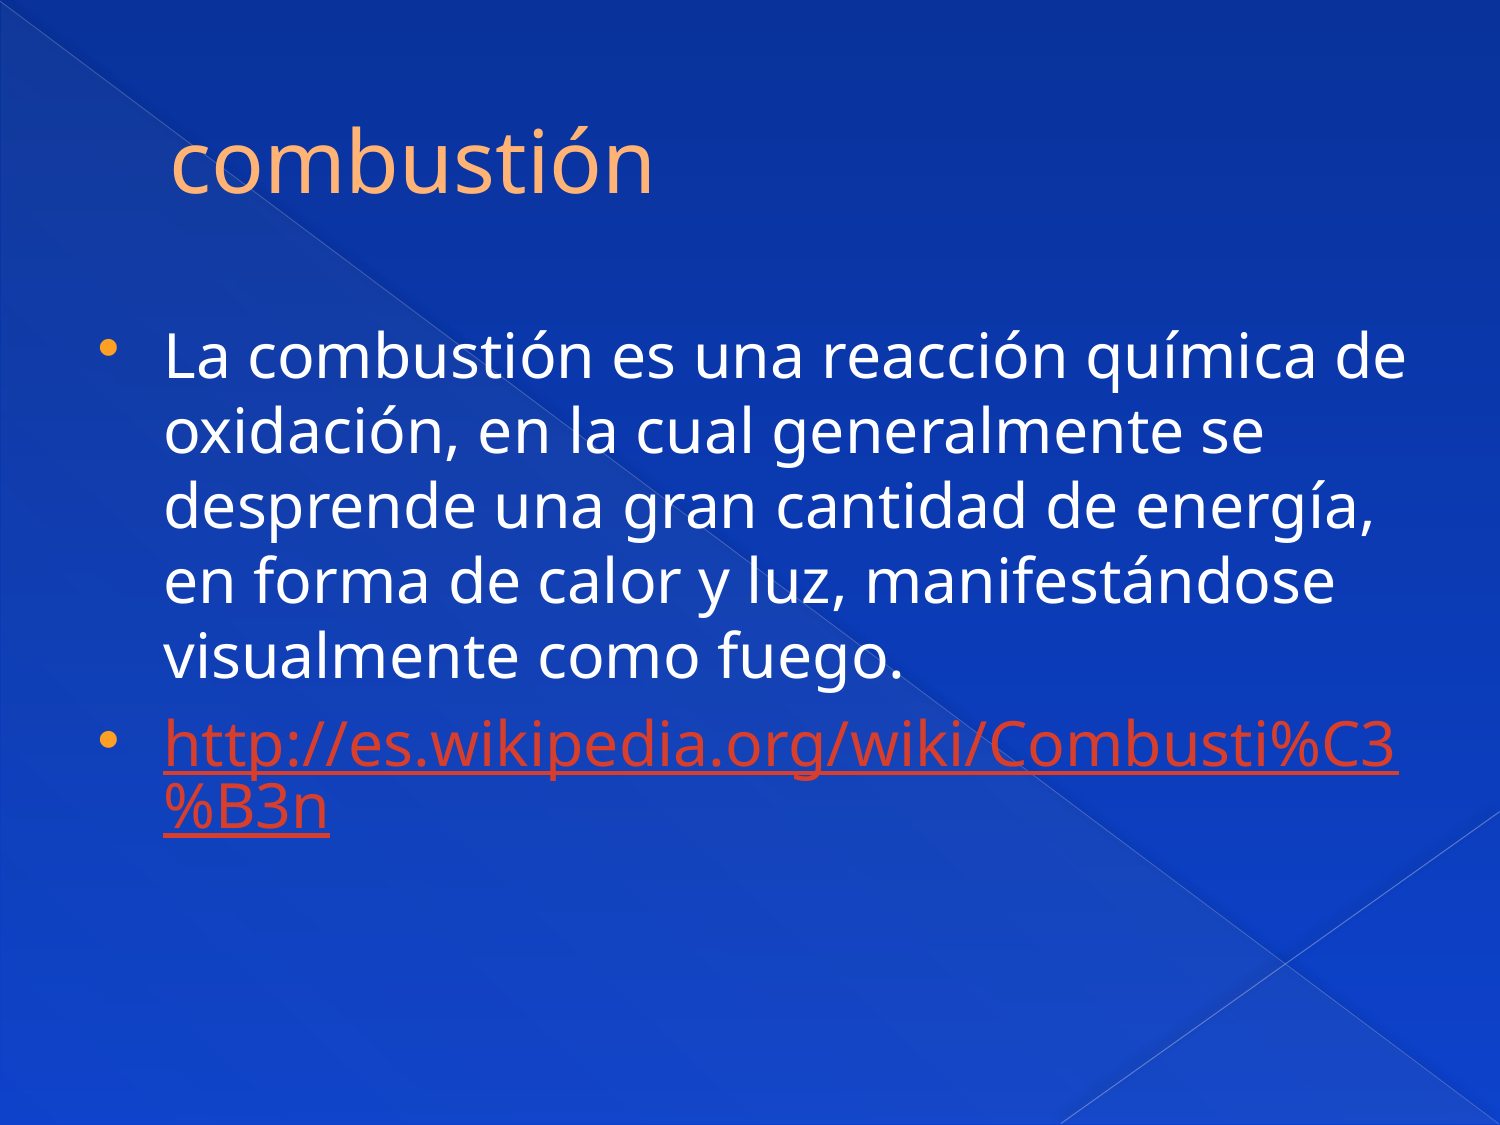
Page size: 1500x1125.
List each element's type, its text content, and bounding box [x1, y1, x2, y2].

list La combustión es una reacción química de oxidación, en la cual generalmente se desprende una gran cantidad de energía, en forma de calor y luz, manifestándose visualmente como fuego. http://es.wikipedia.org/wiki/Combusti%C3%B3n [75, 308, 1425, 1059]
title combustión [75, 43, 1425, 274]
